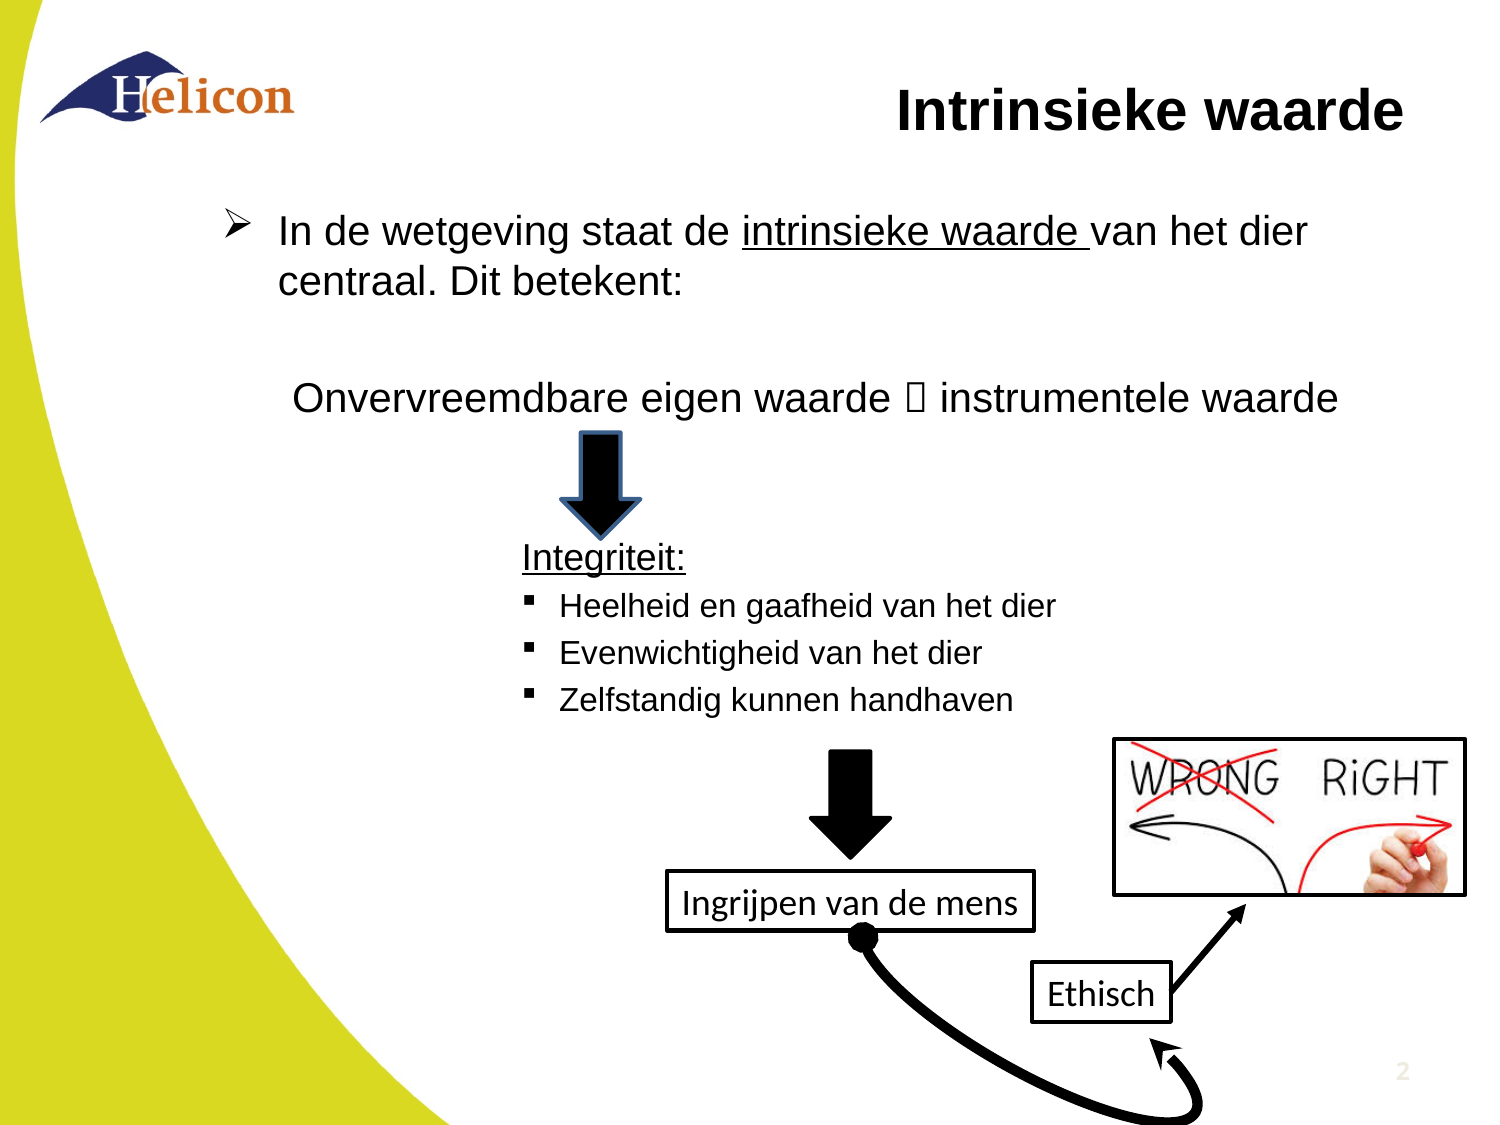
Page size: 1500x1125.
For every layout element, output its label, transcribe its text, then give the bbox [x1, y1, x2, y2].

text_box Ingrijpen van de mens [666, 870, 1034, 931]
text_box [857, 931, 1199, 1124]
text_box [808, 749, 893, 860]
slide_number 2 [1156, 1042, 1425, 1103]
list In de wetgeving staat de intrinsieke waarde van het dier centraal. Dit betekent: Onvervreemdbare eigen waarde  instrumentele waarde Integriteit: Heelheid en gaafheid van het dier Evenwichtigheid van het dier Zelfstandig kunnen handhaven [206, 196, 1425, 1005]
title Intrinsieke waarde [330, 53, 1421, 161]
text_box [559, 430, 643, 541]
text_box Ethisch [1032, 962, 1171, 1022]
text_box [1171, 903, 1247, 993]
picture [0, 0, 1500, 1125]
